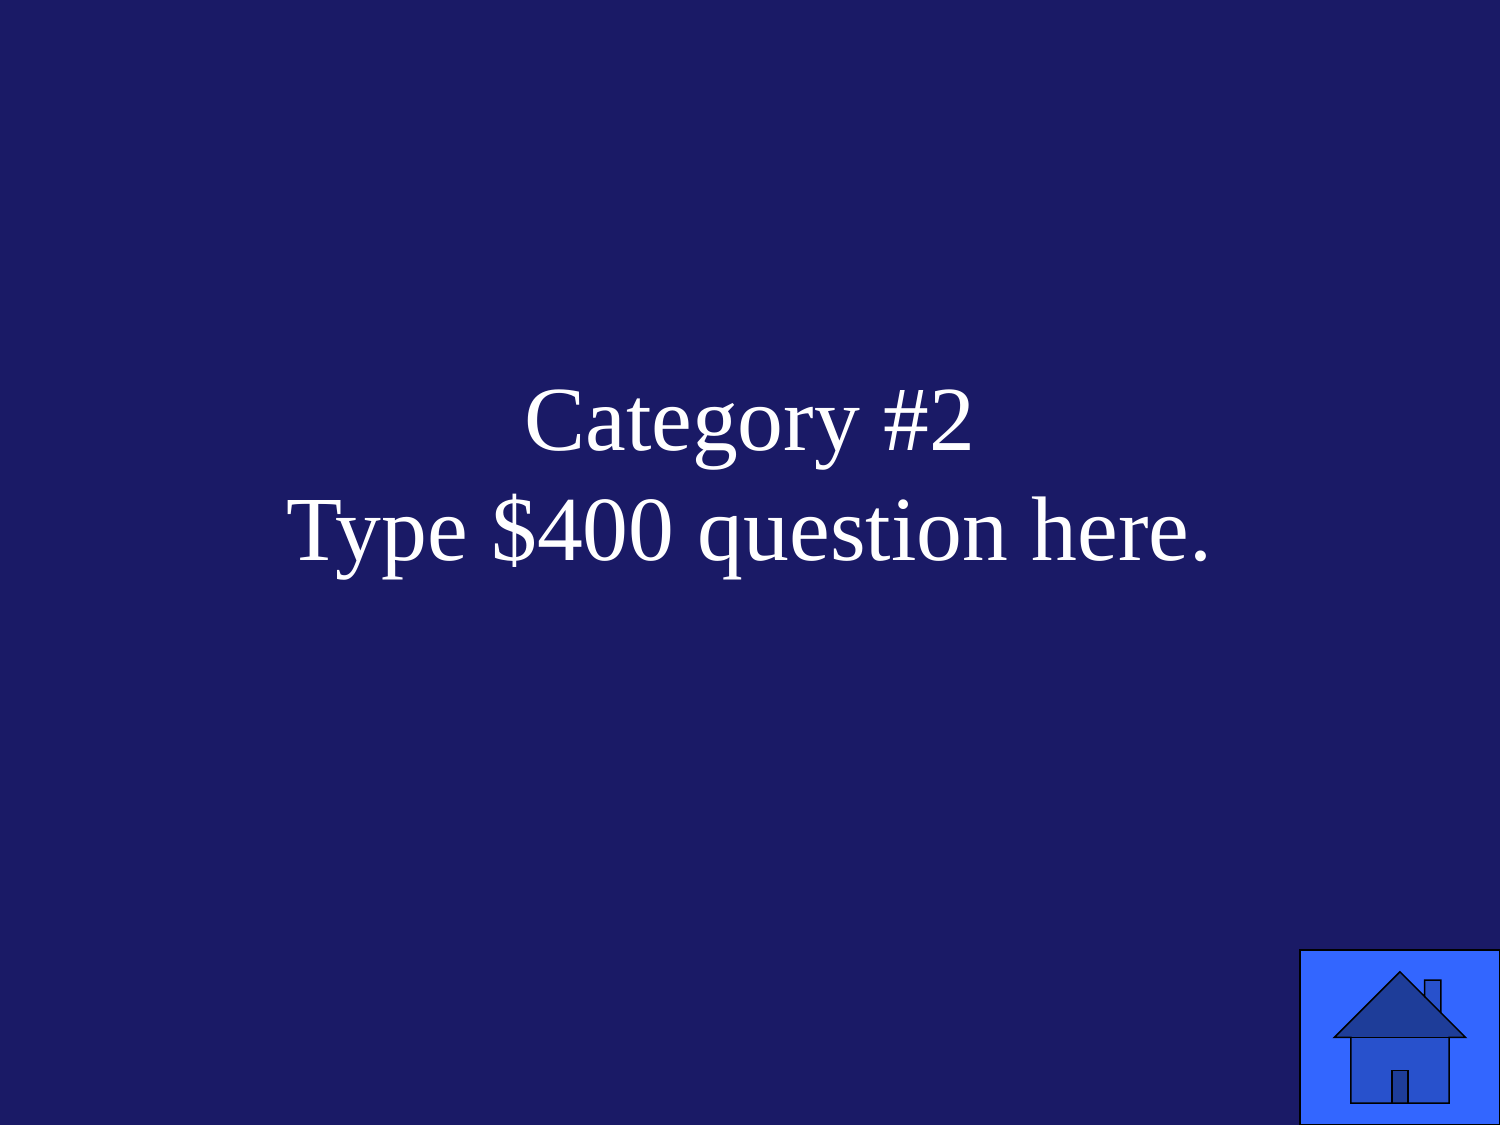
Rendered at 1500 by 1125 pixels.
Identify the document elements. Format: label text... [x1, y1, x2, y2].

title Category #2 Type $400 question here. [112, 374, 1388, 563]
text_box [1299, 950, 1500, 1125]
